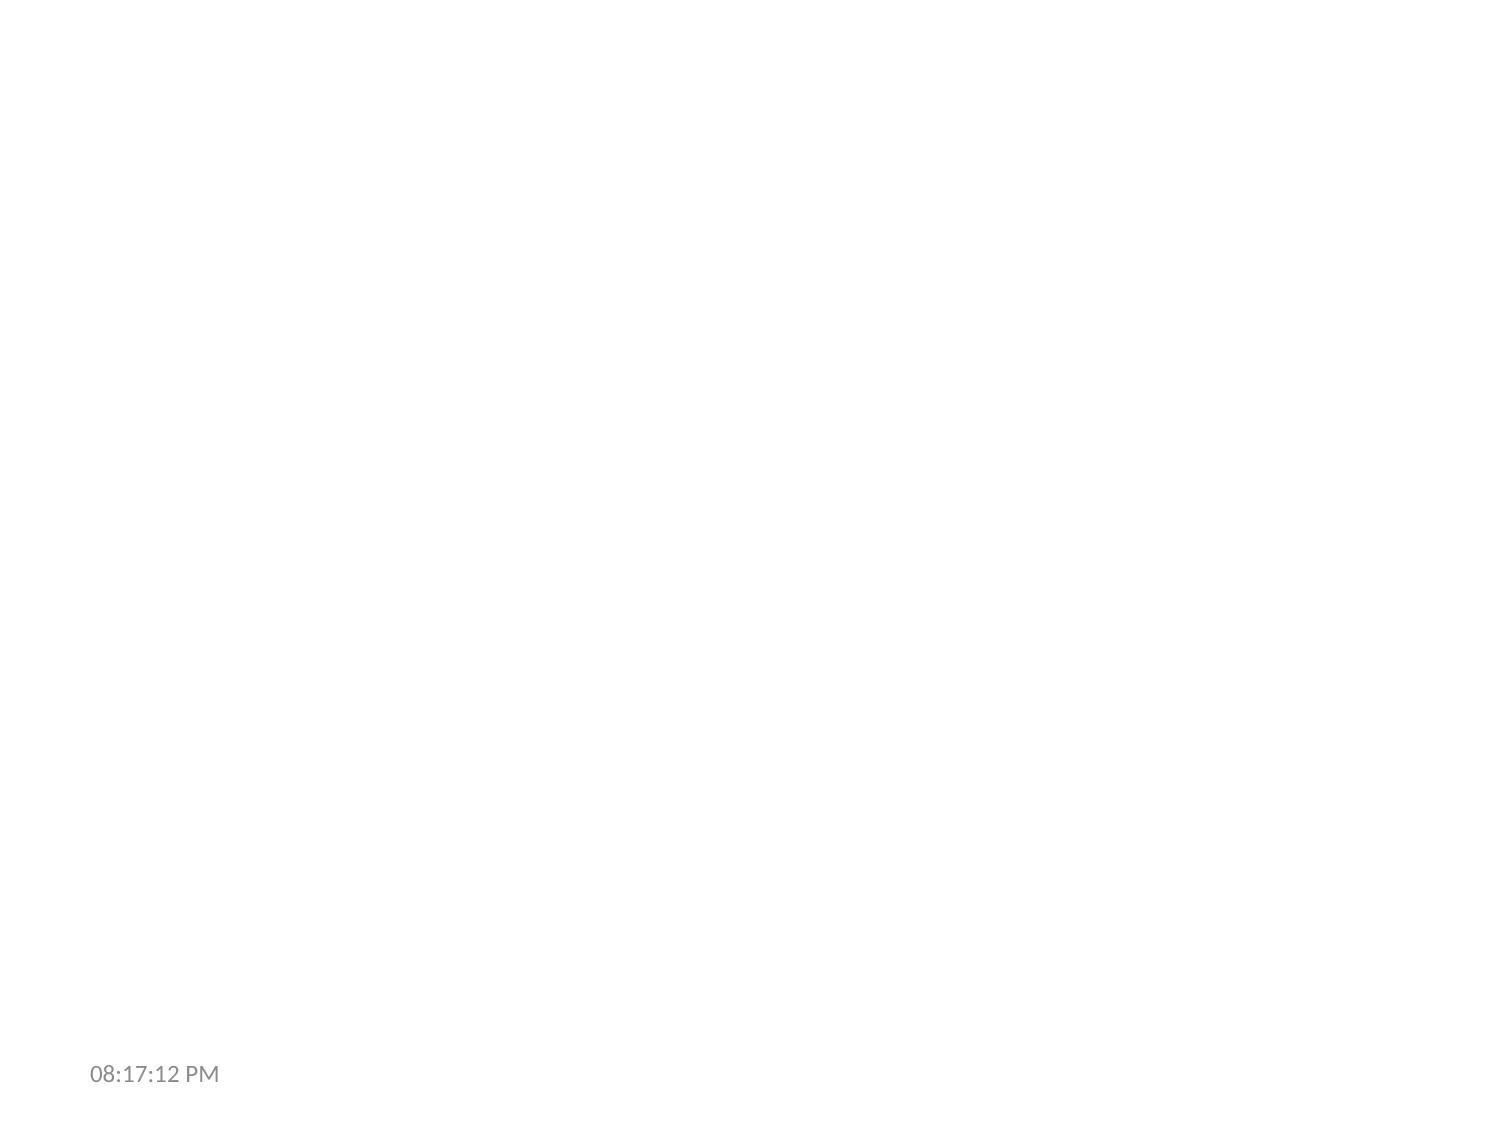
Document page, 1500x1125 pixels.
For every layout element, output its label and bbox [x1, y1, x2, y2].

slide_number [75, 1042, 425, 1103]
